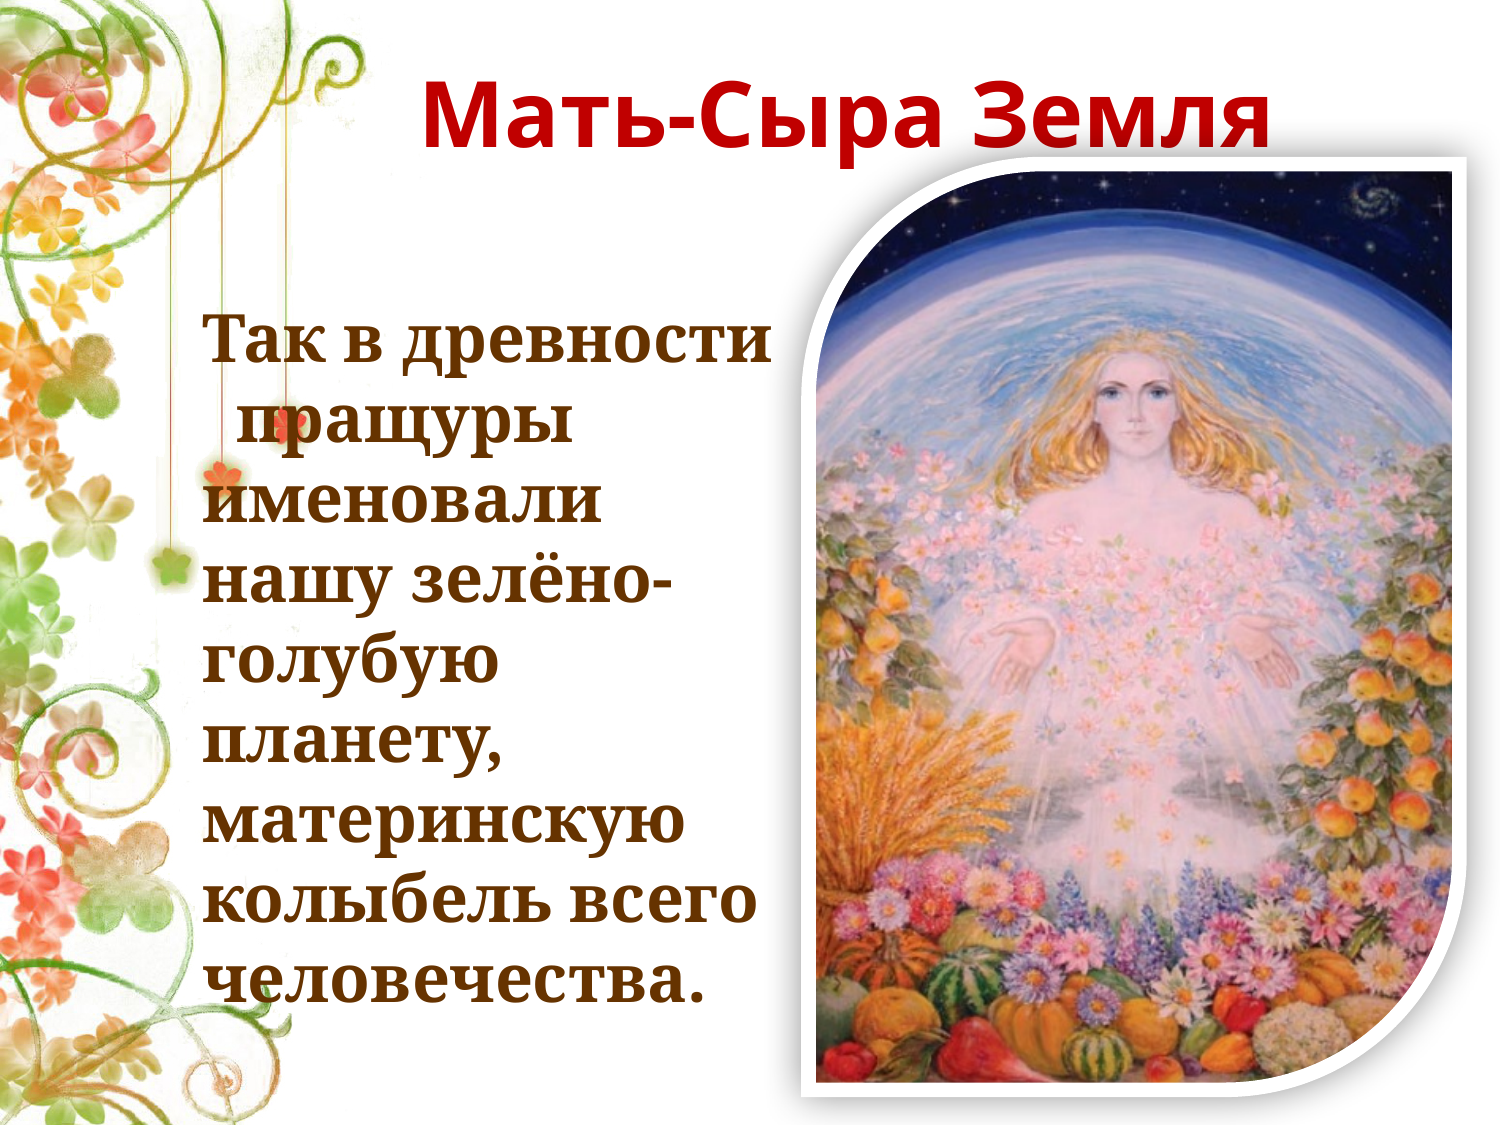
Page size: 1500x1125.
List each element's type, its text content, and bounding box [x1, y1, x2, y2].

text_box Так в древности пращуры именовали нашу зелёно-голубую планету, материнскую колыбель всего человечества. [187, 128, 797, 1024]
picture [0, 0, 1500, 1125]
title Мать-Сыра Земля [269, 44, 1426, 177]
list [152, 245, 187, 926]
